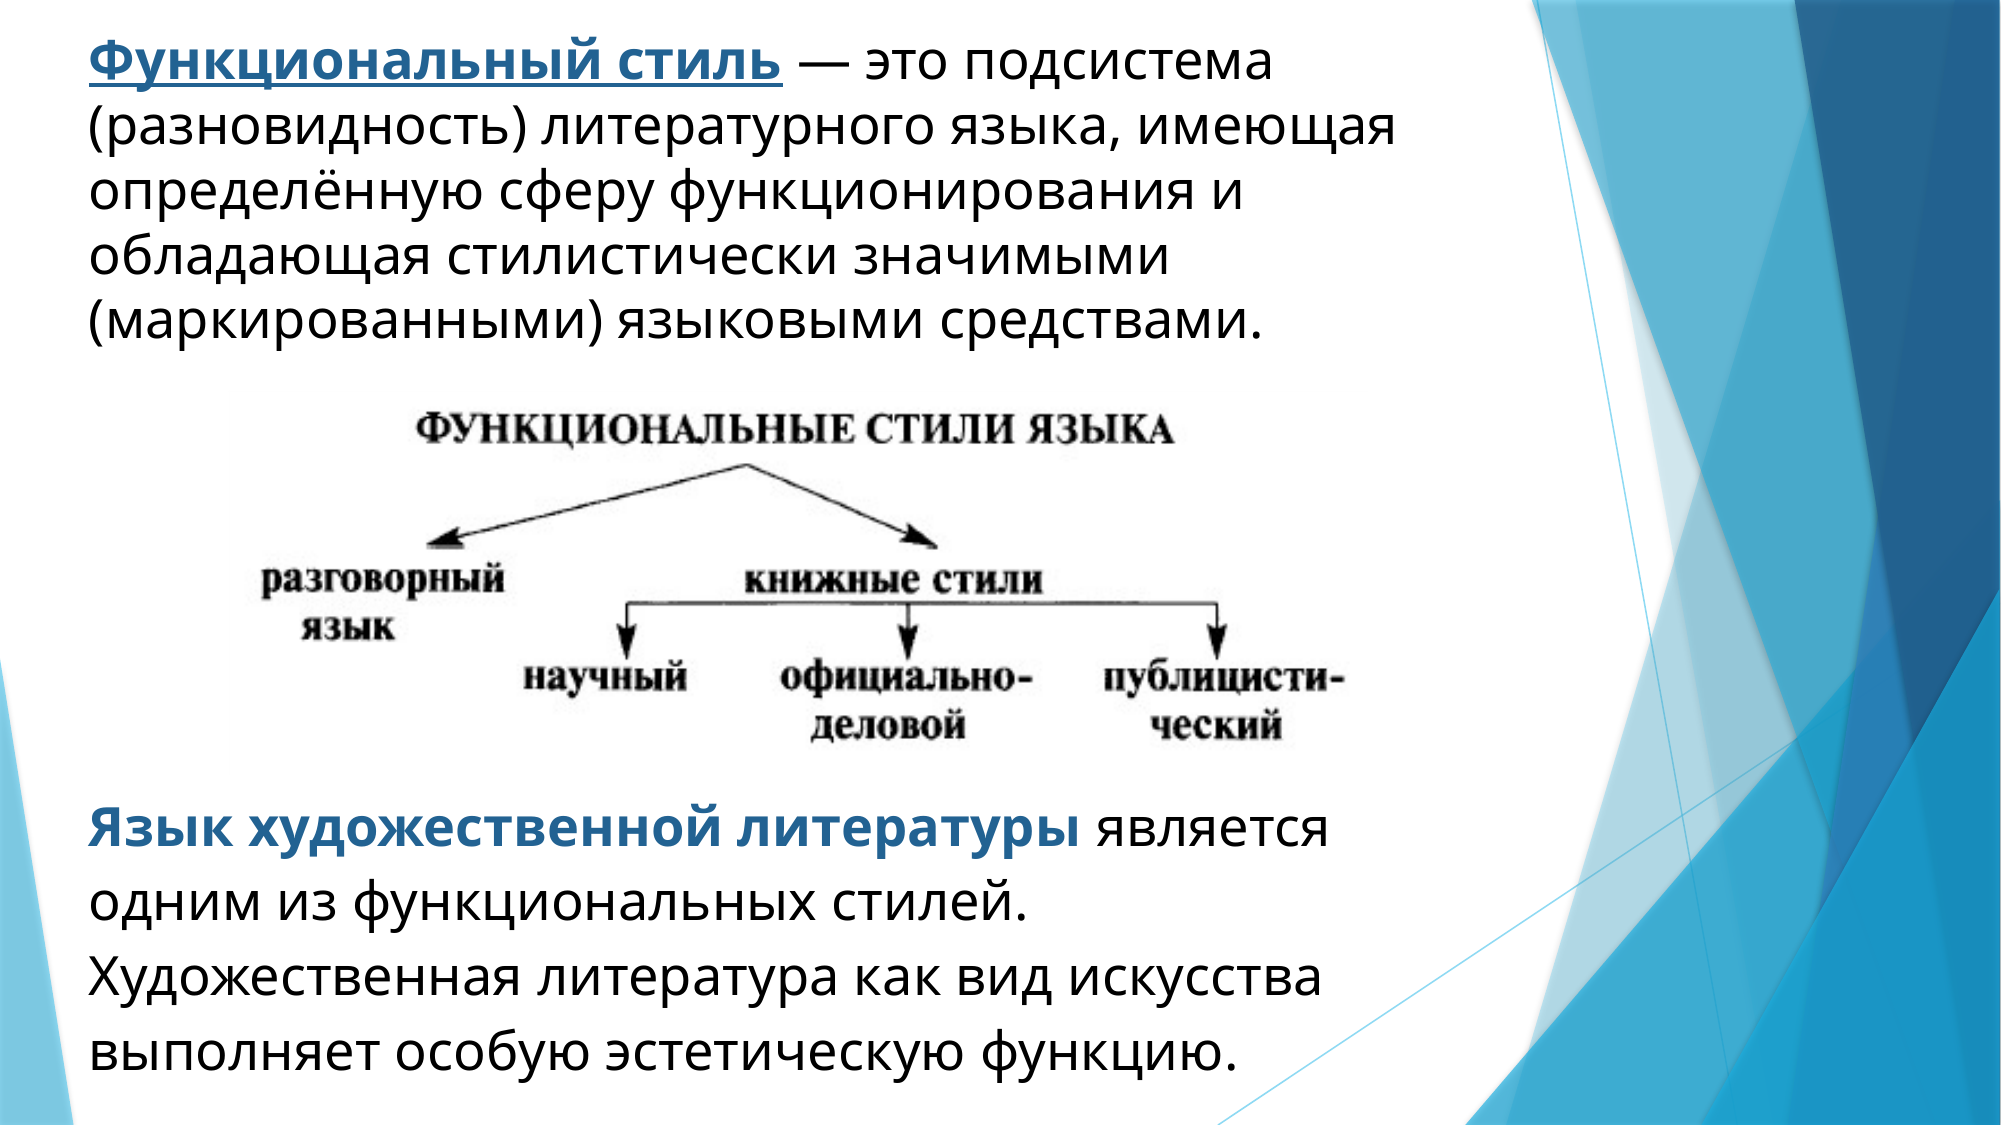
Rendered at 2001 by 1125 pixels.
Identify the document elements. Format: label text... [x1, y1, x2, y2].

text_box Язык художественной литературы является одним из функциональных стилей. Художественная литература как вид искусства выполняет особую эстетическую функцию. [73, 774, 1395, 1089]
picture [227, 389, 1368, 776]
list Функциональный стиль — это подсистема (разновидность) литературного языка, имеющая определённую сферу функционирования и обладающая стилистически значимыми (маркированными) языковыми средствами. [74, 17, 1522, 388]
